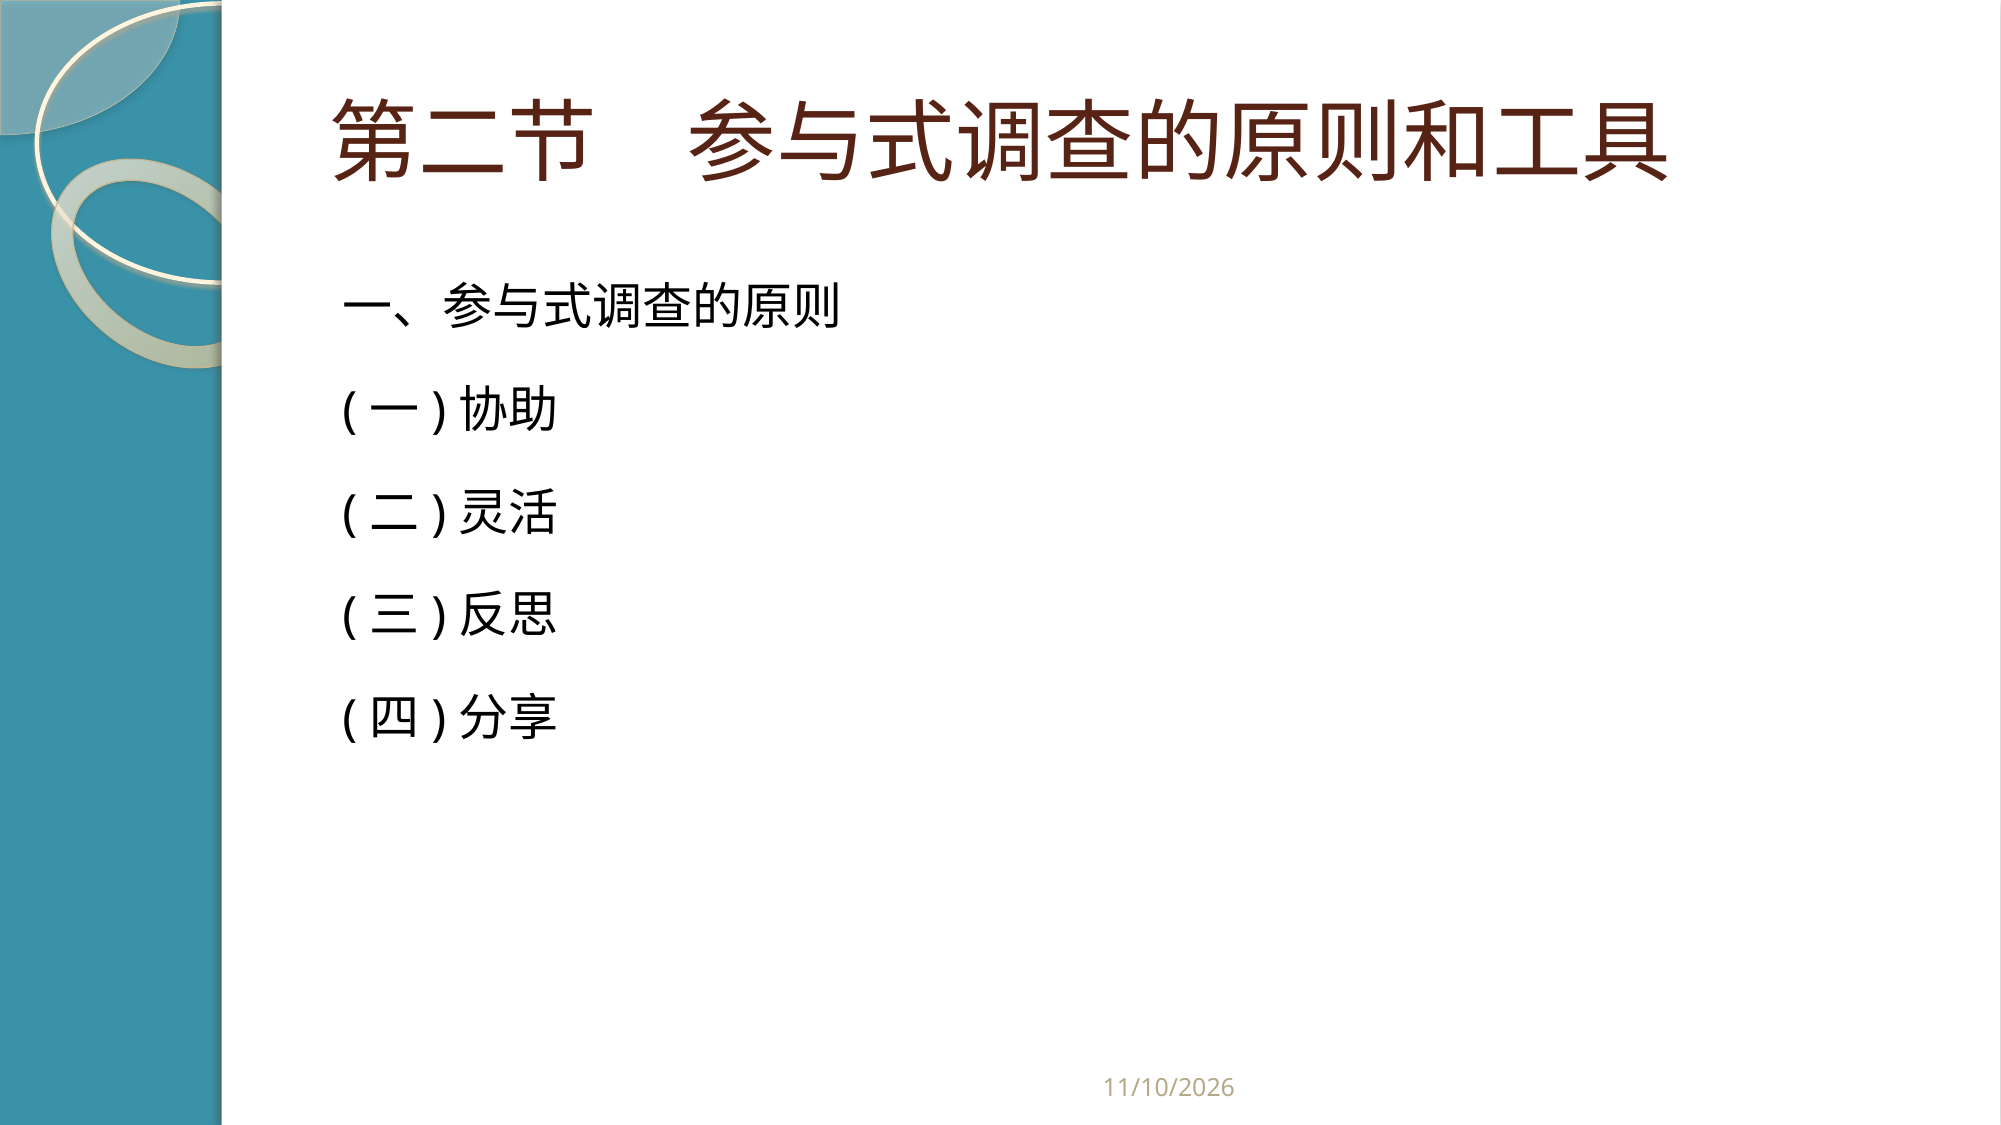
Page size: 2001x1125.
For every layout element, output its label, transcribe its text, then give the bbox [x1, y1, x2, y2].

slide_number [783, 1034, 1250, 1113]
title 第二节 参与式调查的原则和工具 [313, 45, 1954, 233]
list 一、参与式调查的原则 (一)协助 (二)灵活 (三)反思 (四)分享 [313, 237, 1954, 1025]
